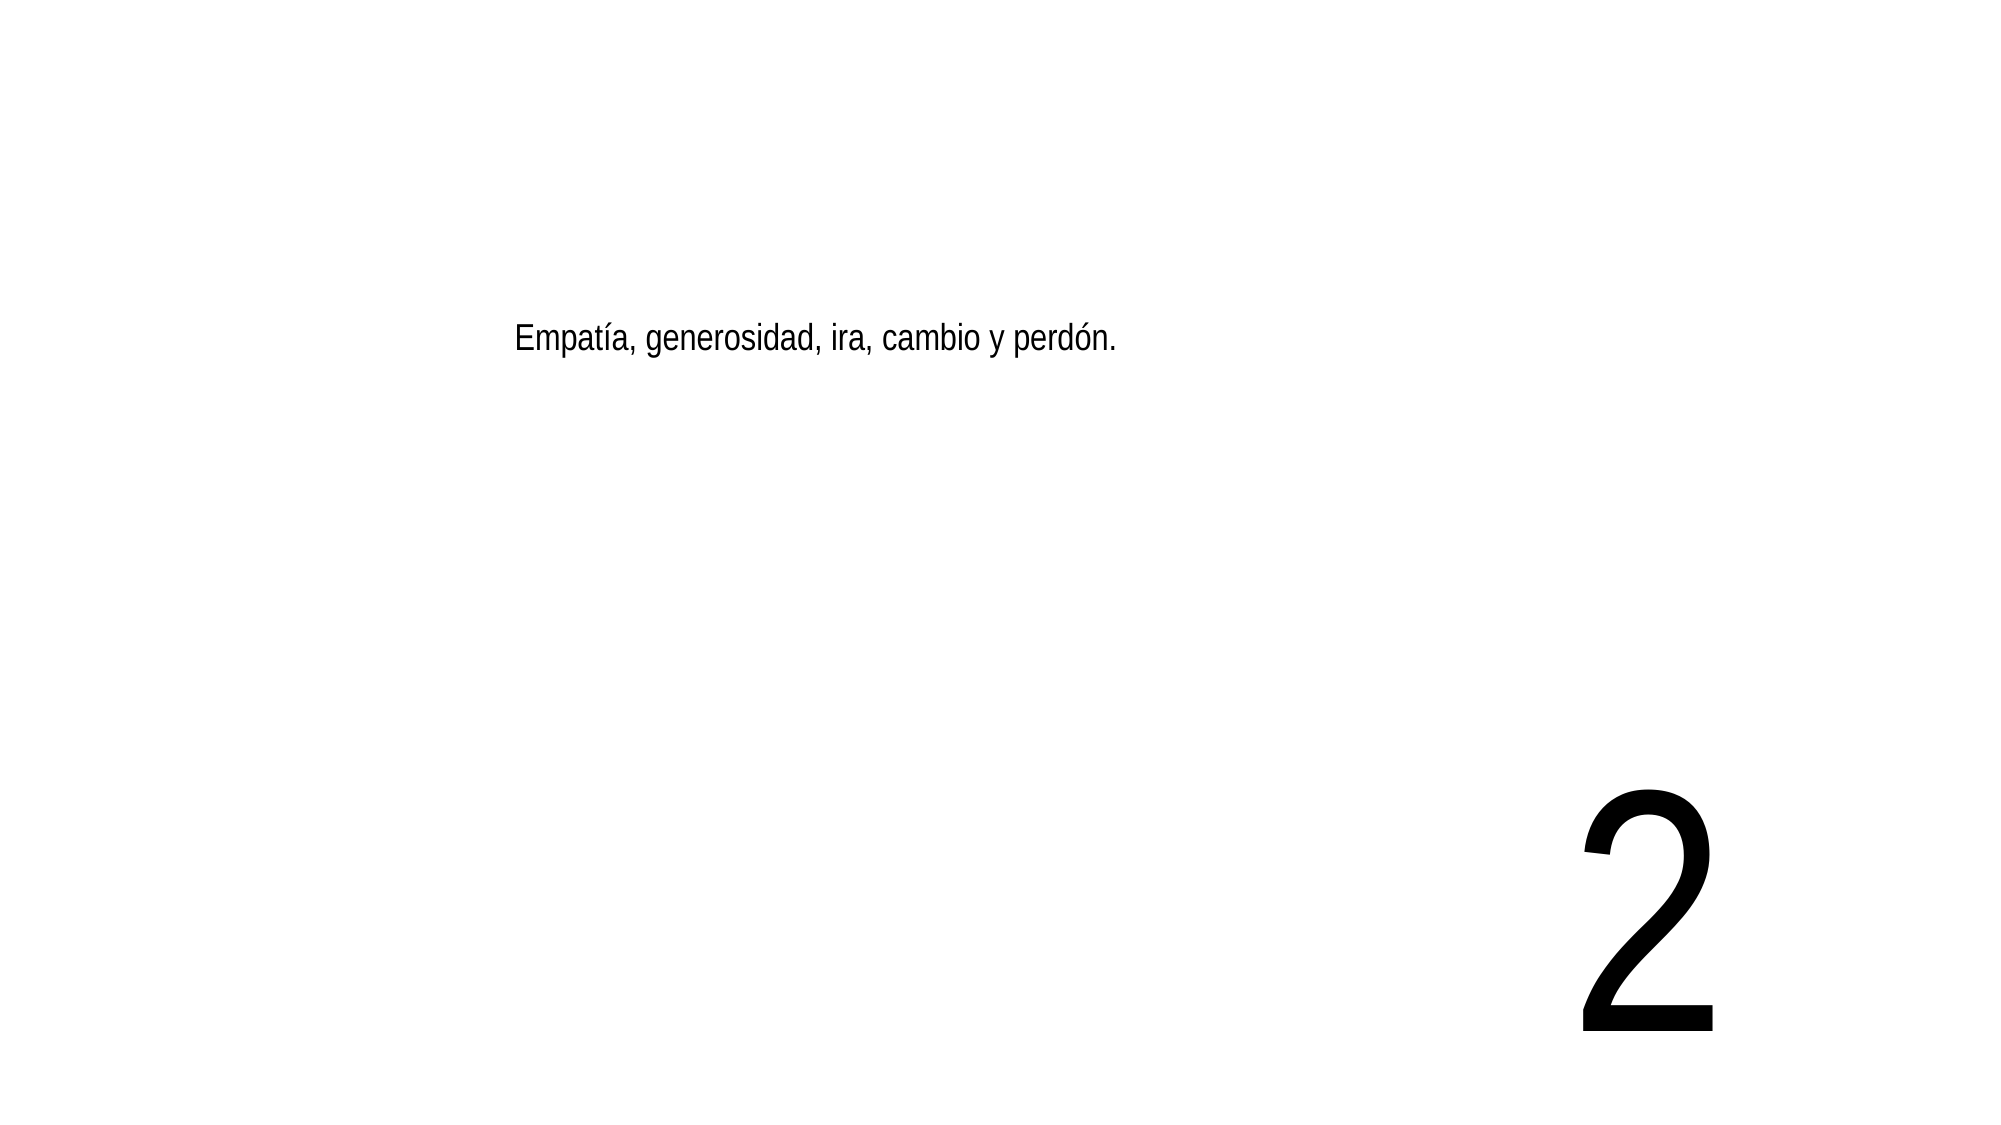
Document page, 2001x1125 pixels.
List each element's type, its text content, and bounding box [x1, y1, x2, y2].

text_box Empatía, generosidad, ira, cambio y perdón. [499, 305, 1500, 366]
text_box 2 [1428, 678, 1870, 1109]
